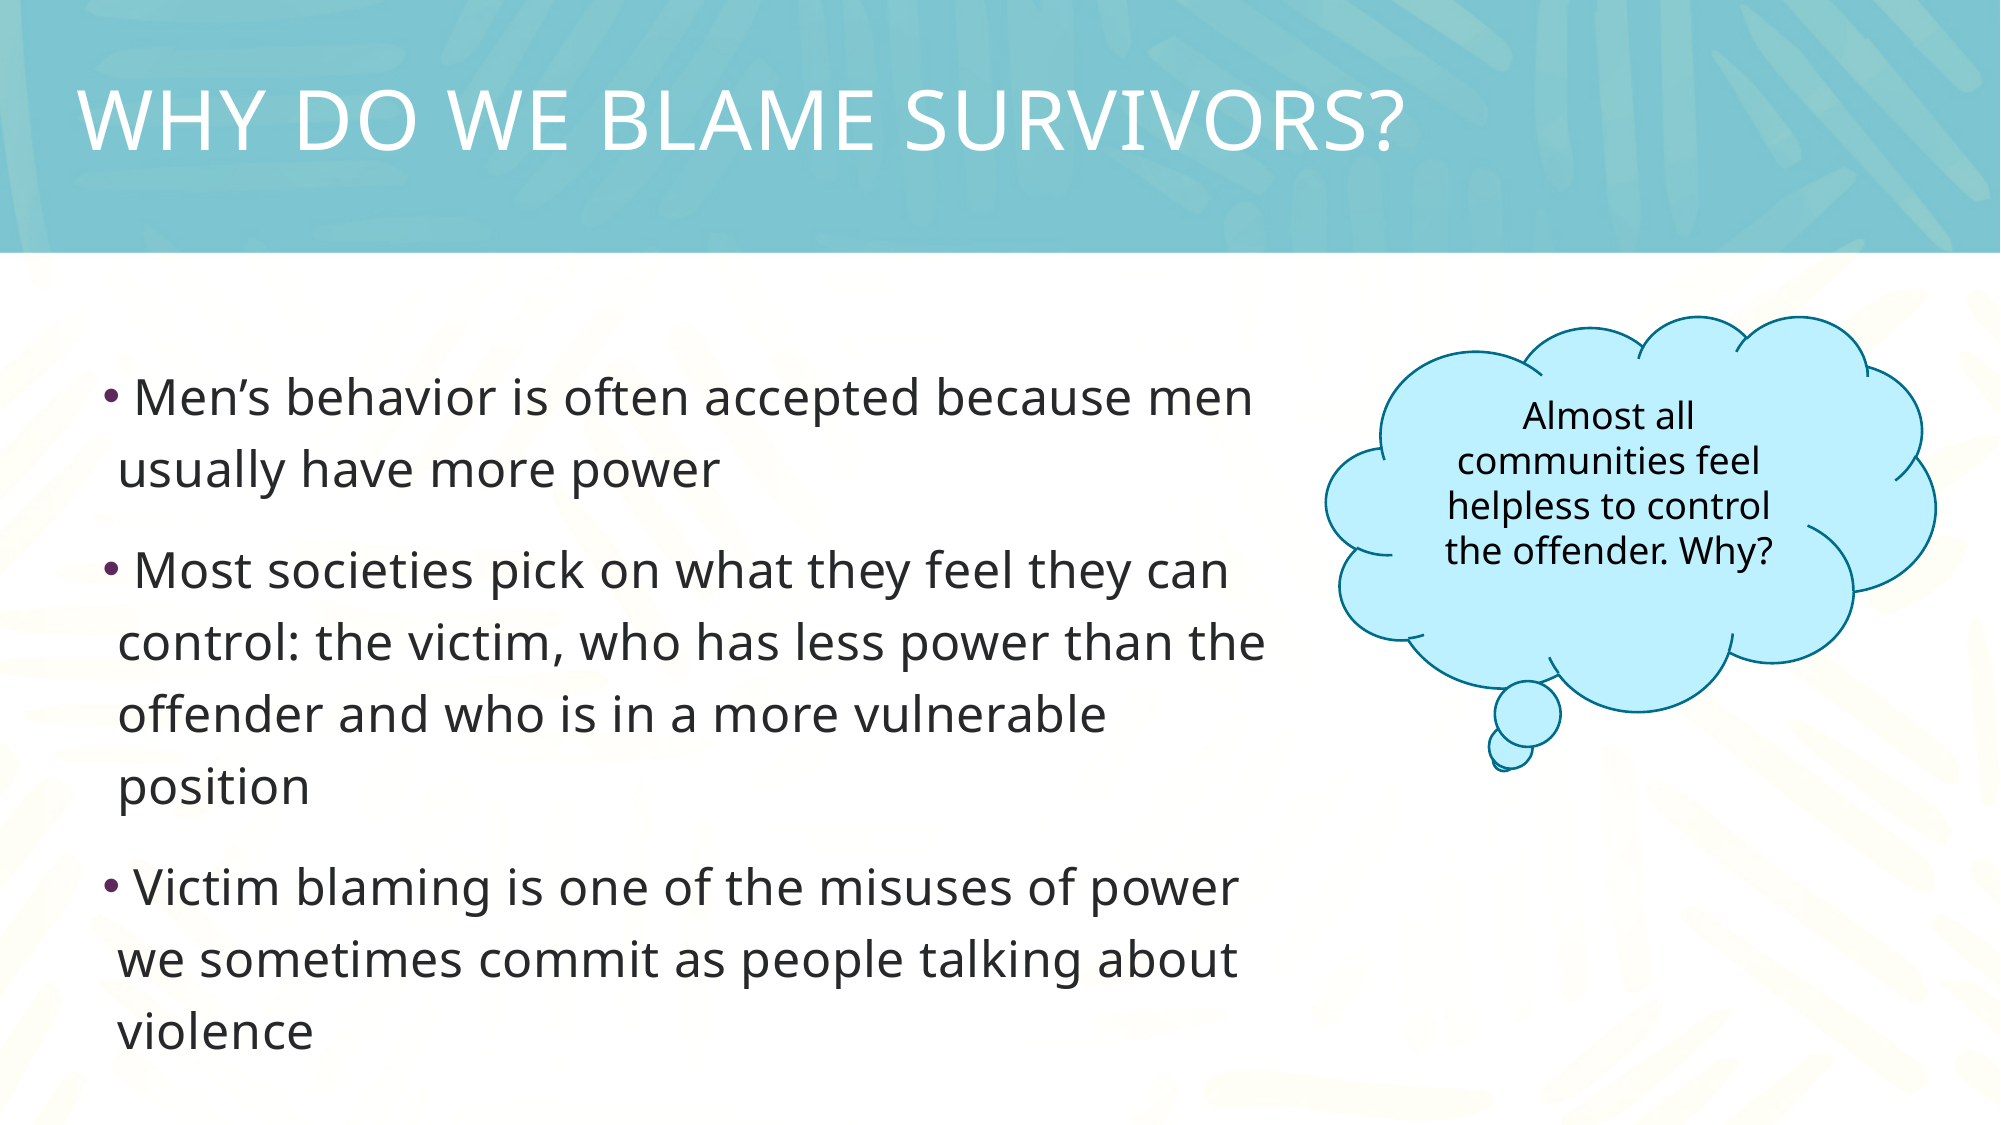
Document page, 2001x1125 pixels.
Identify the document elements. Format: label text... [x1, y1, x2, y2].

list Men’s behavior is often accepted because men usually have more power Most societies pick on what they feel they can control: the victim, who has less power than the offender and who is in a more vulnerable position Victim blaming is one of the misuses of power we sometimes commit as people talking about violence [94, 345, 1278, 1006]
picture [0, 0, 2000, 1125]
title Why do we blame survivors? [61, 33, 1938, 220]
text_box Almost all communities feel helpless to control the offender. Why? [1324, 315, 1938, 773]
